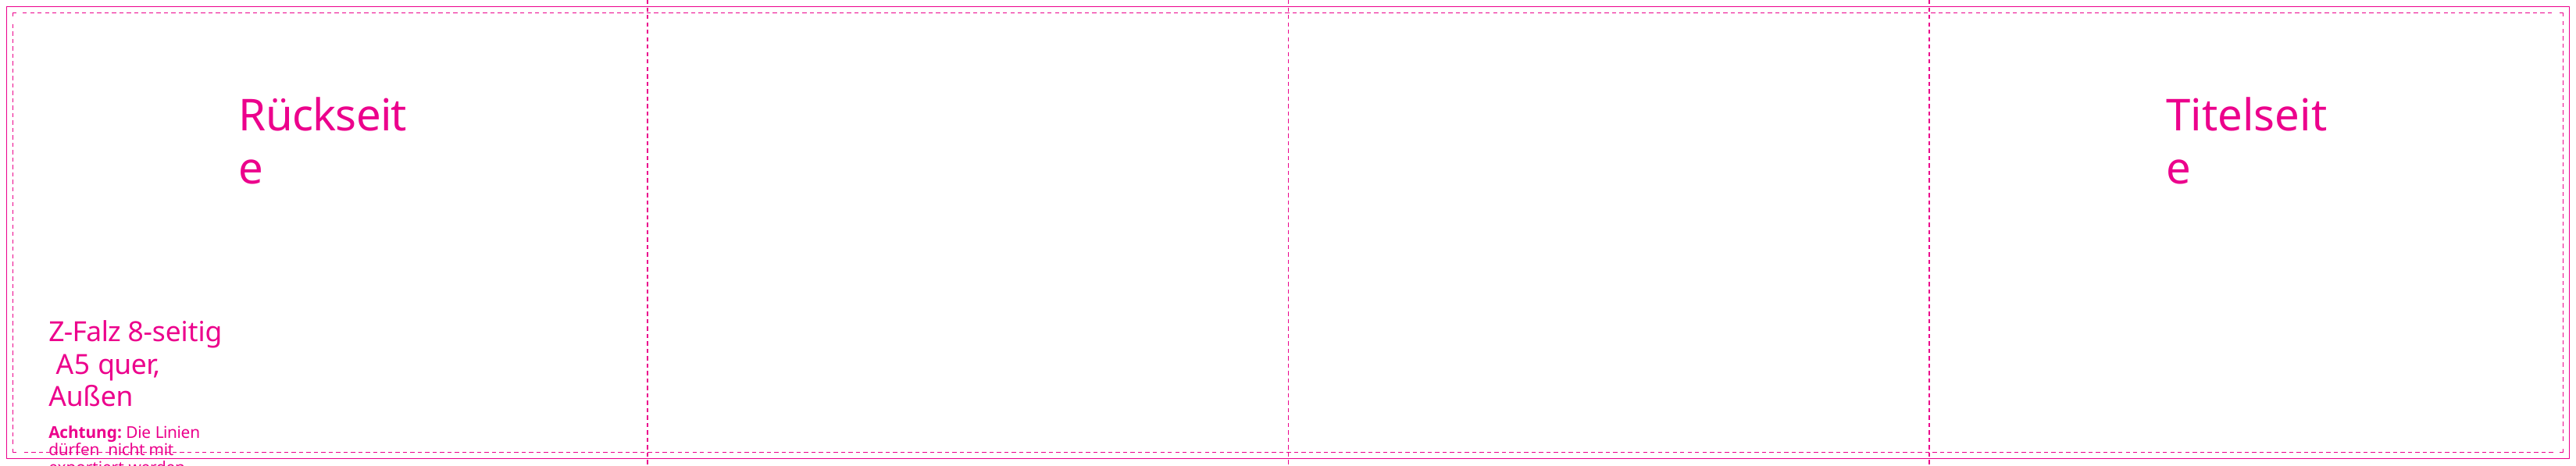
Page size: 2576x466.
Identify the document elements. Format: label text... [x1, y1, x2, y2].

text_box Z-Falz 8-seitig A5 quer, Außen Achtung: Die Linien dürfen nicht mit exportiert werden. [47, 311, 241, 466]
text_box Rückseite [237, 85, 416, 193]
text_box Titelseite [2164, 85, 2333, 193]
